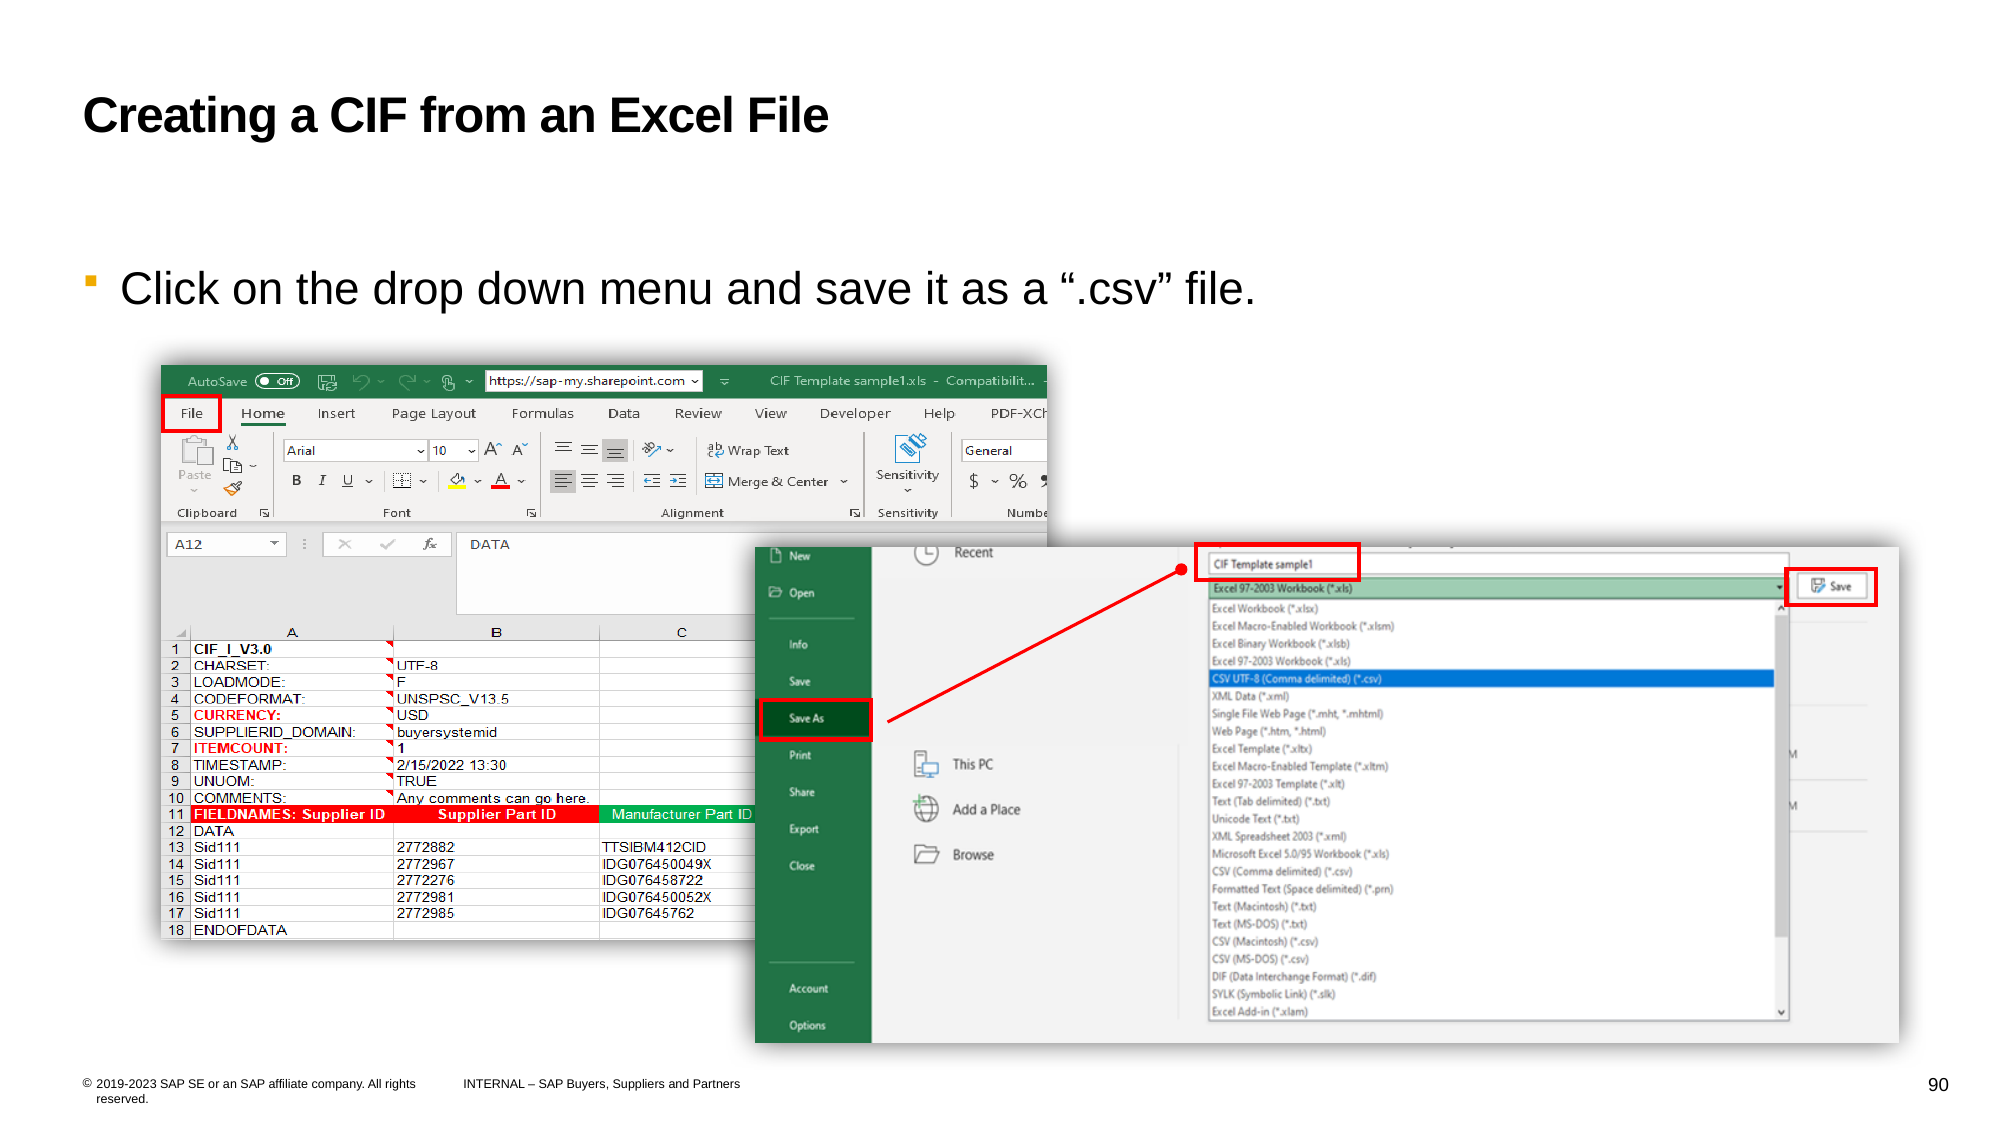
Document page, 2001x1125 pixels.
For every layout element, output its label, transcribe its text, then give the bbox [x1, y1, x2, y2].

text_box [755, 546, 1899, 1043]
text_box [887, 569, 1182, 723]
title Creating a CIF from an Excel File [82, 82, 1918, 144]
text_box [161, 364, 1047, 941]
list Click on the drop down menu and save it as a “.csv” file. [82, 265, 1918, 1040]
